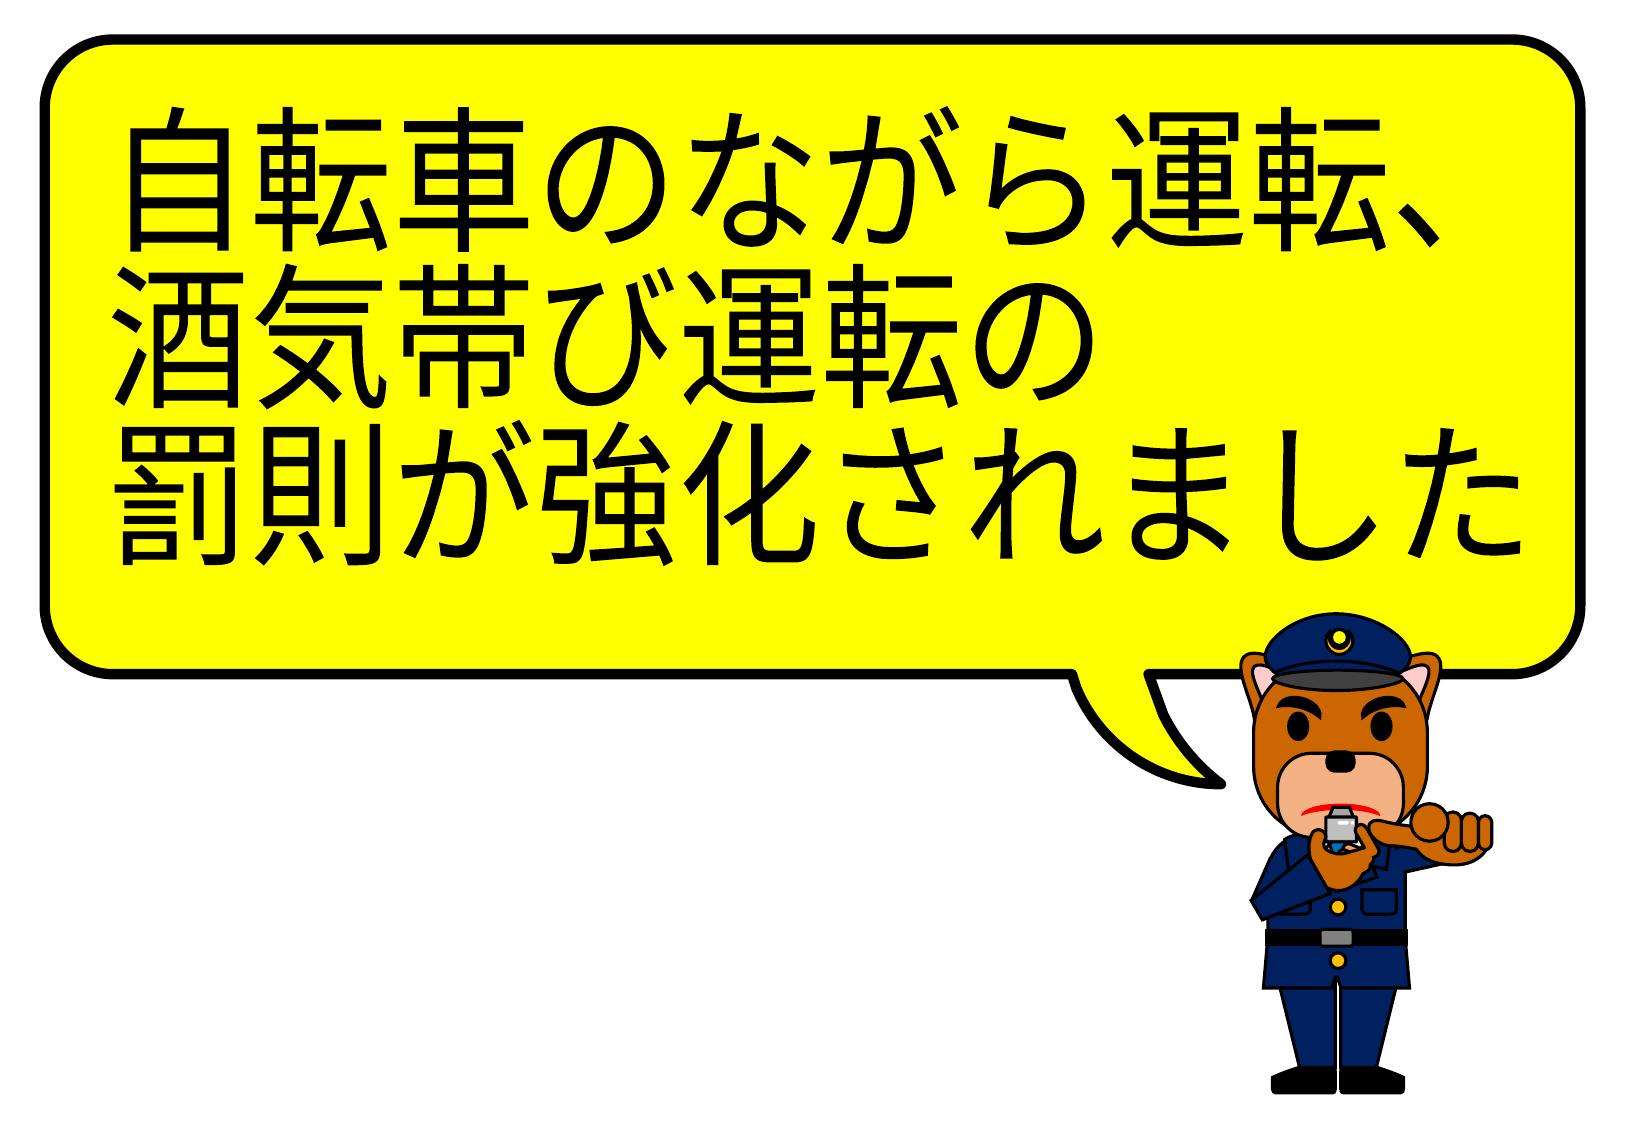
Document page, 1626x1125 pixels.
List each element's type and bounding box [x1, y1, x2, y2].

text_box [1225, 613, 1492, 1094]
text_box [42, 37, 1583, 787]
